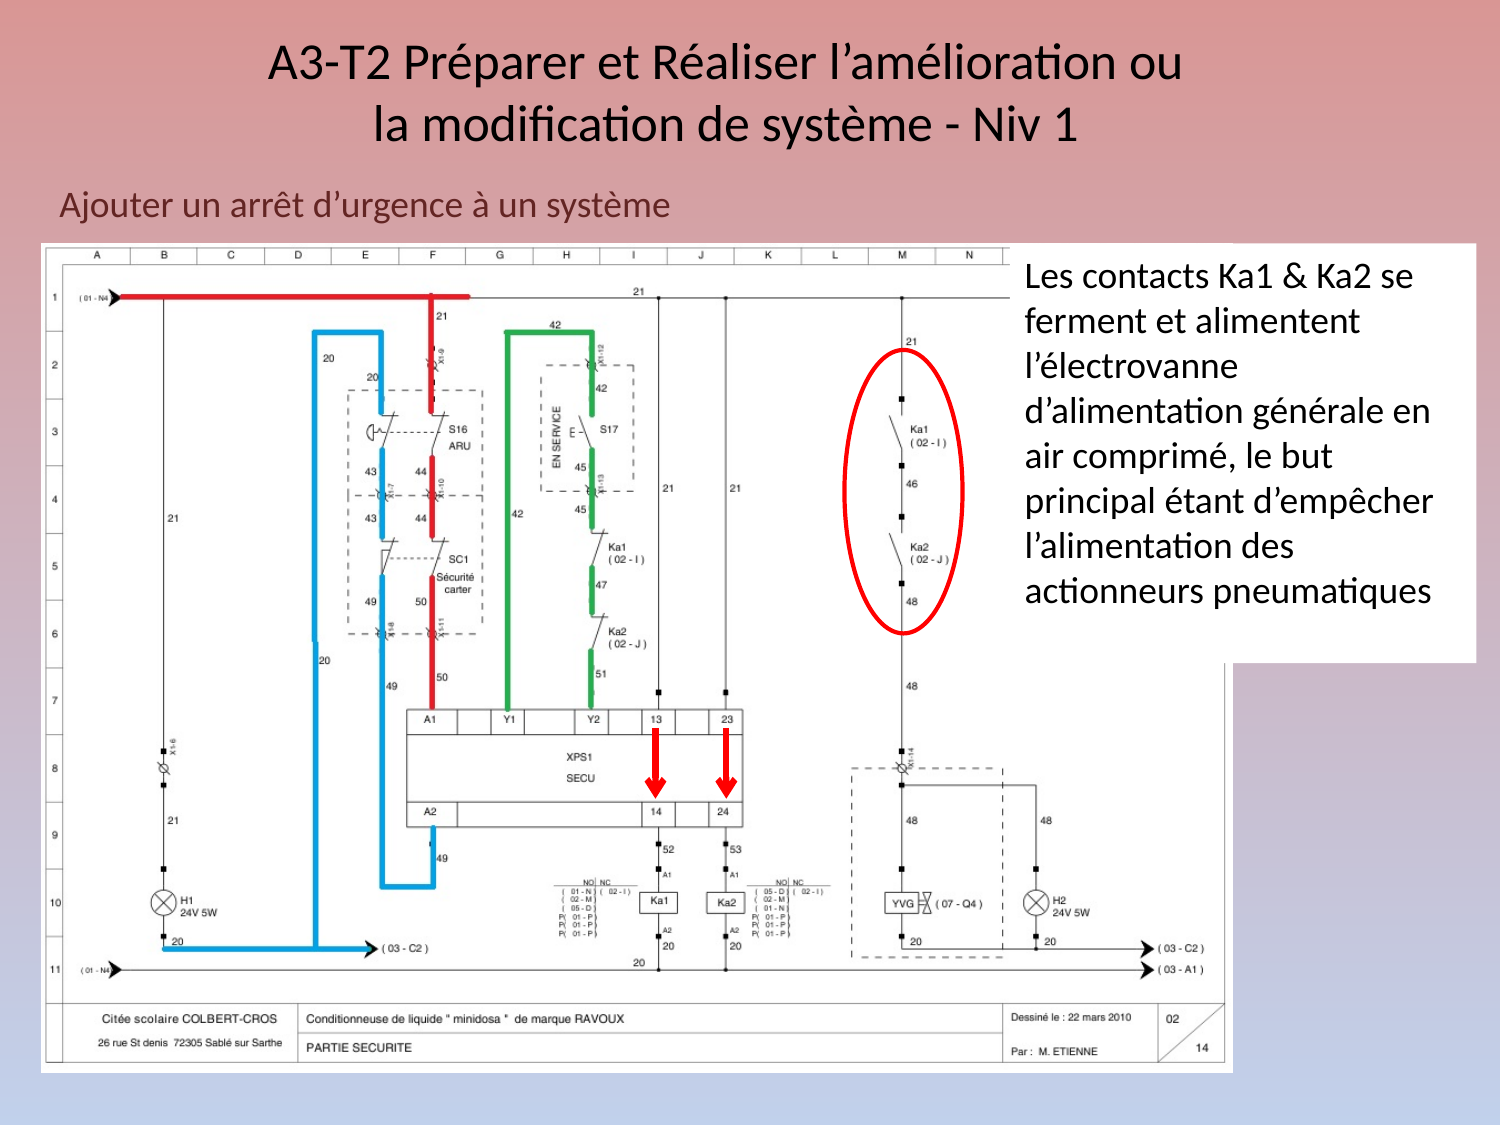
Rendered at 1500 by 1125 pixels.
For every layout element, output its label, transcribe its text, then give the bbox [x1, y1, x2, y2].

text_box A3-T2 Préparer et Réaliser l’amélioration ou la modification de système - Niv 1 [242, 19, 1211, 161]
picture [41, 243, 1234, 1073]
text_box Les contacts Ka1 & Ka2 se ferment et alimentent l’électrovanne d’alimentation générale en air comprimé, le but principal étant d’empêcher l’alimentation des actionneurs pneumatiques [1235, 243, 1477, 664]
text_box Ajouter un arrêt d’urgence à un système [44, 172, 687, 233]
